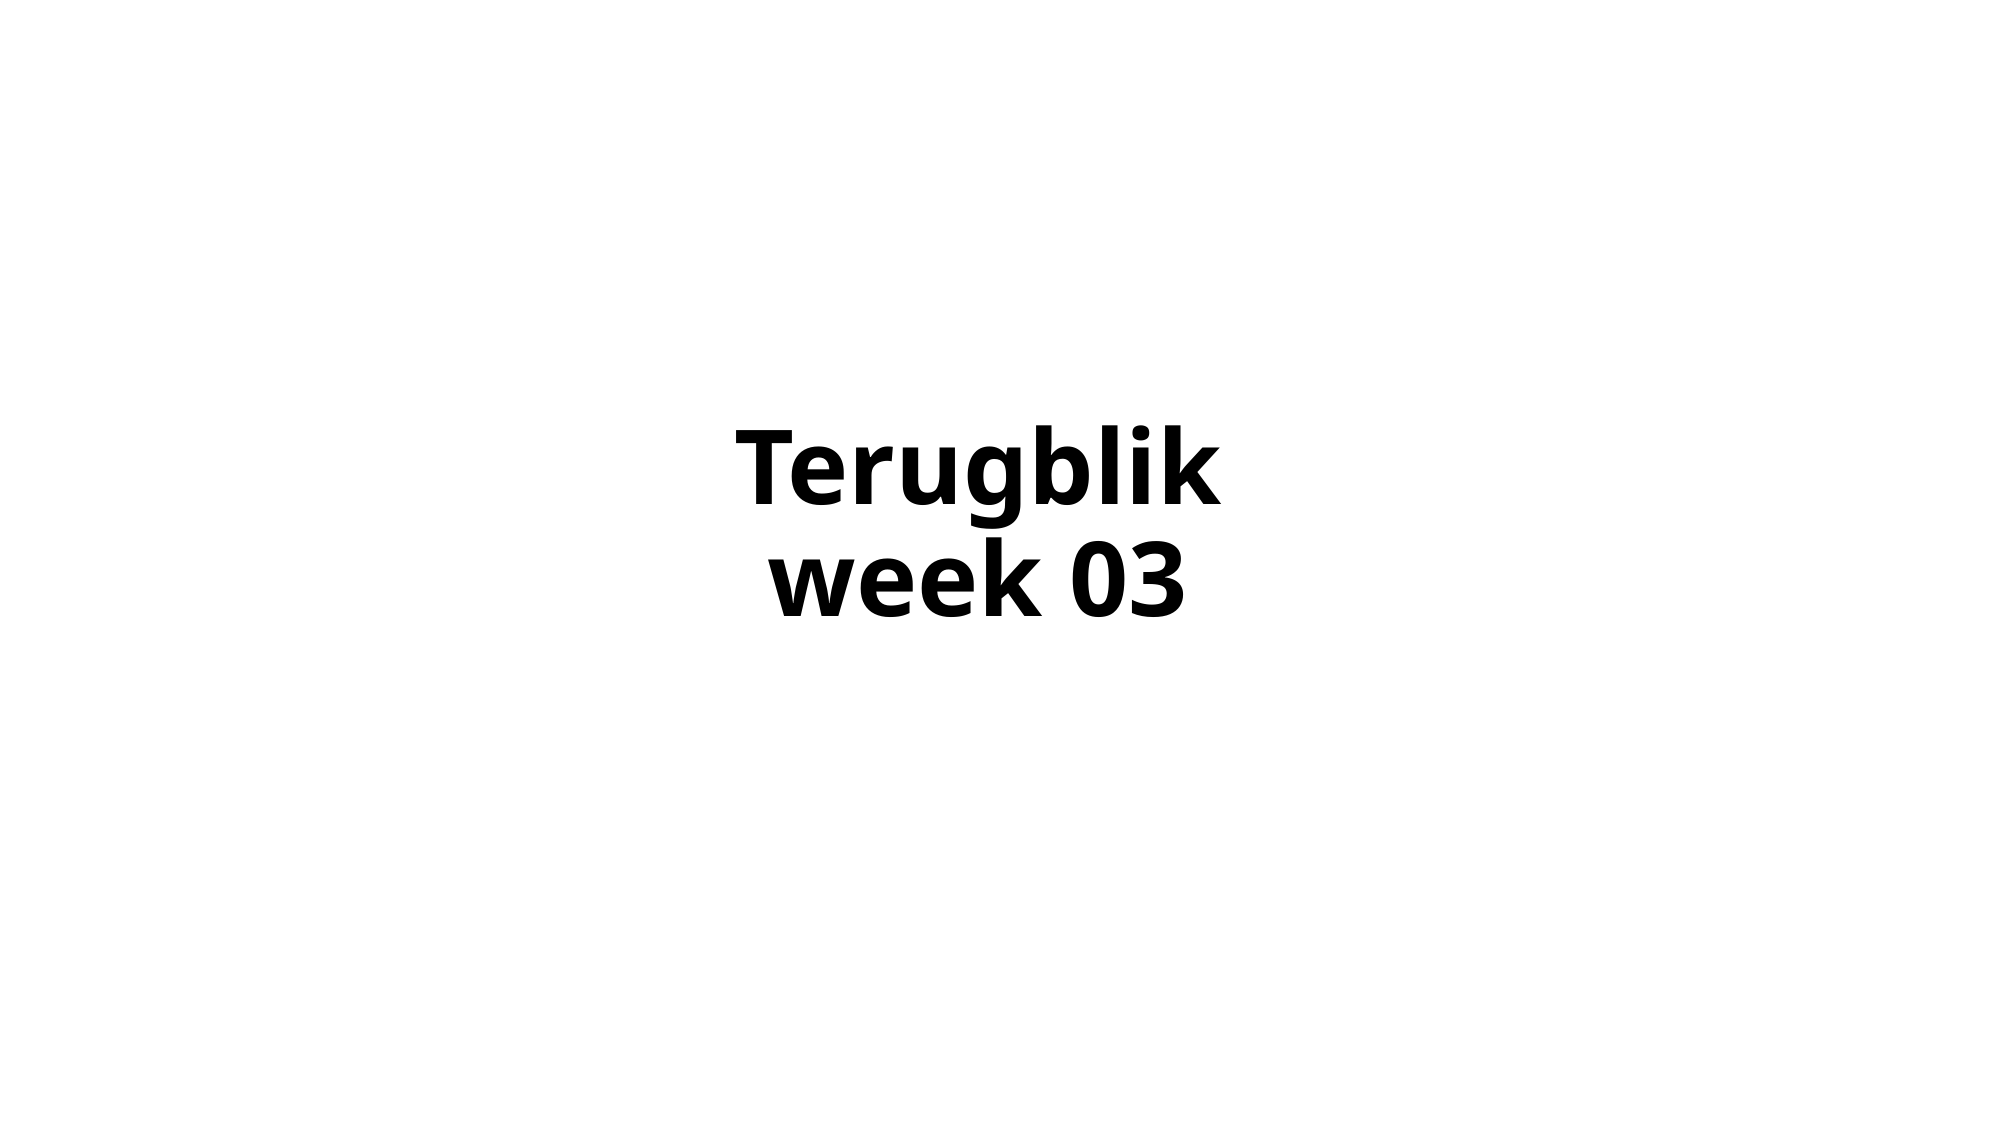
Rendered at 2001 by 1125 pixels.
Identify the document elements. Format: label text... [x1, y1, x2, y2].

list Terugblik week 03 [666, 407, 1290, 647]
